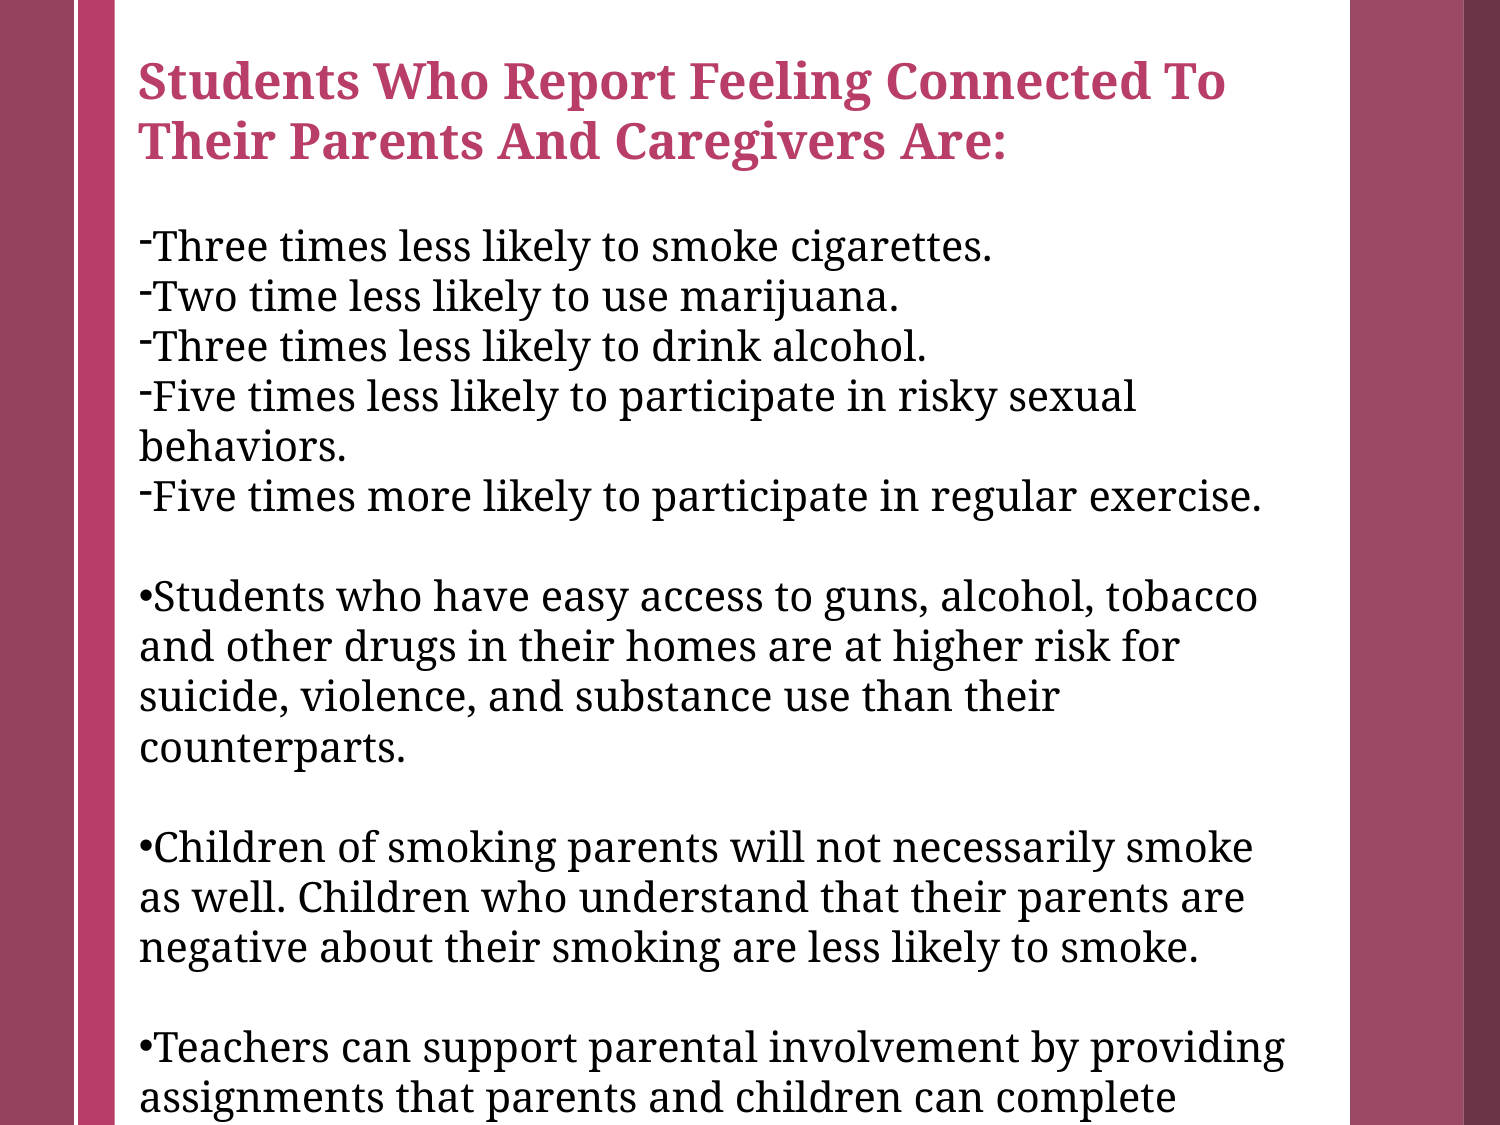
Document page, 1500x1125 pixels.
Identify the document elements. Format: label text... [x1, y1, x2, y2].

text_box Students Who Report Feeling Connected To Their Parents And Caregivers Are: Three times less likely to smoke cigarettes. Two time less likely to use marijuana. Three times less likely to drink alcohol. Five times less likely to participate in risky sexual behaviors. Five times more likely to participate in regular exercise. Students who have easy access to guns, alcohol, tobacco and other drugs in their homes are at higher risk for suicide, violence, and substance use than their counterparts. Children of smoking parents will not necessarily smoke as well. Children who understand that their parents are negative about their smoking are less likely to smoke. Teachers can support parental involvement by providing assignments that parents and children can complete together at home. [123, 42, 1306, 1125]
